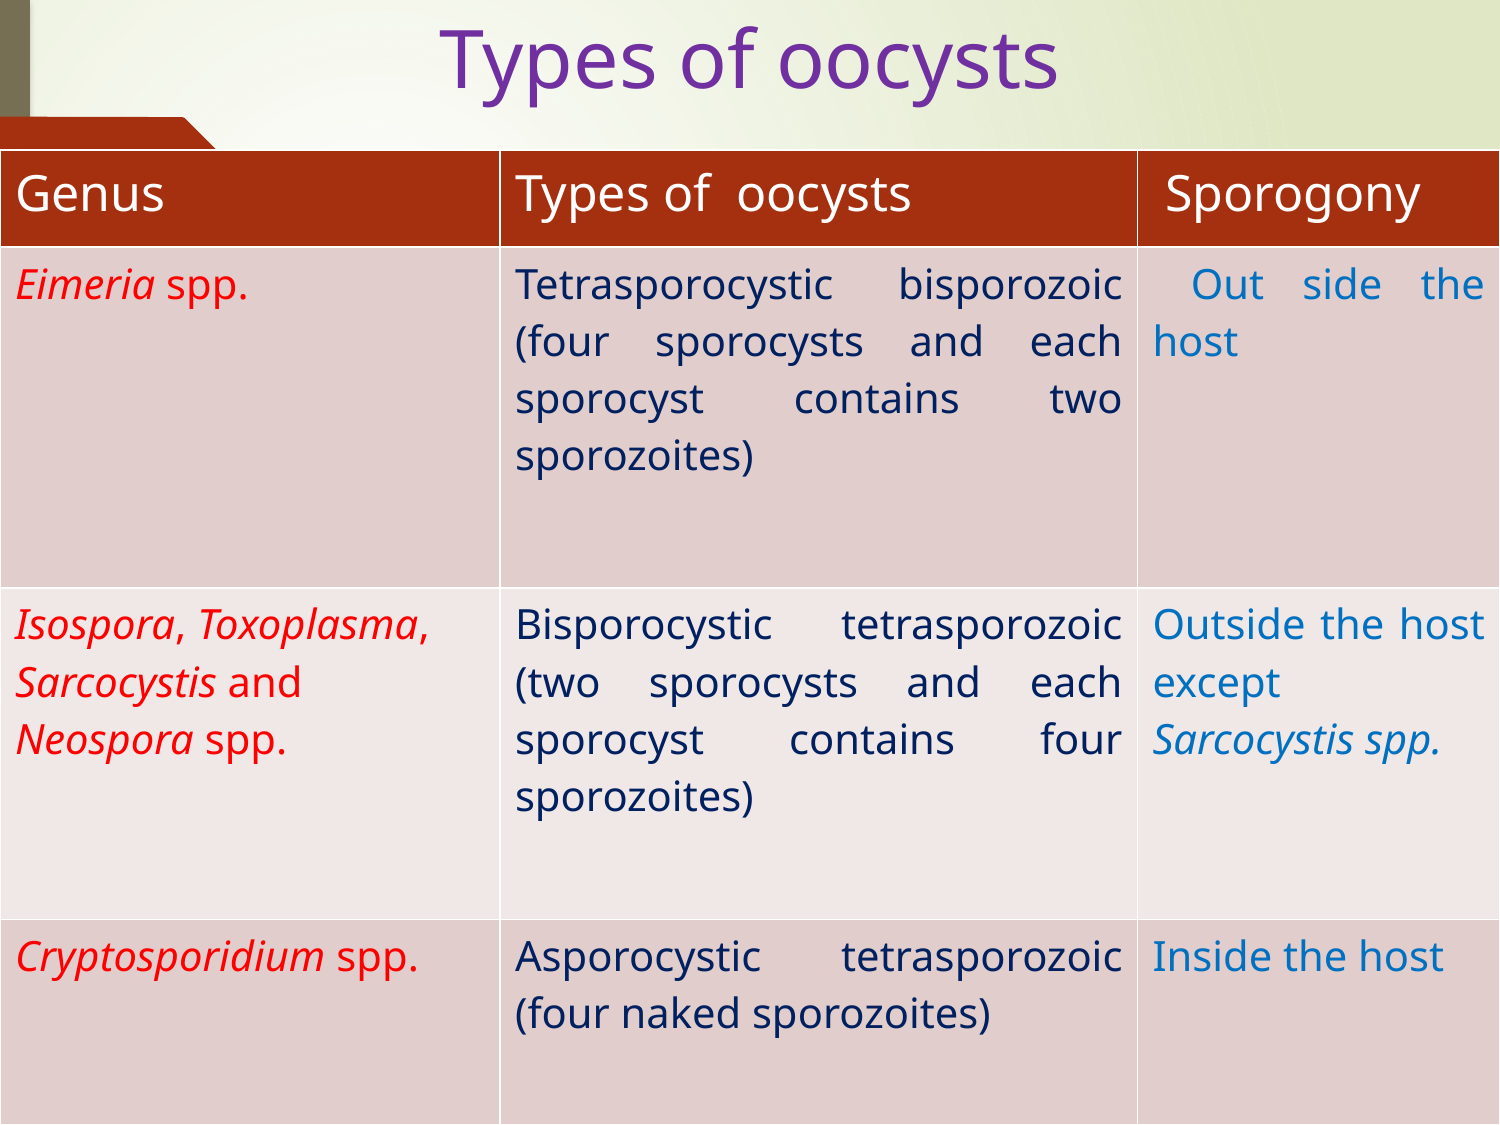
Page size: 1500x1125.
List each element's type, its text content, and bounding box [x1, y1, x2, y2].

table_header Types of oocysts [501, 151, 1137, 246]
title Types of oocysts [0, 0, 1500, 113]
table_header Sporogony [1138, 151, 1499, 246]
table_cell Out side the host [1138, 248, 1499, 587]
table_cell Bisporocystic tetrasporozoic (two sporocysts and each sporocyst contains four sporozoites) [501, 589, 1137, 919]
table_cell Eimeria spp. [1, 248, 499, 587]
table_cell Outside the host except Sarcocystis spp. [1138, 589, 1499, 919]
table_cell Tetrasporocystic bisporozoic (four sporocysts and each sporocyst contains two sporozoites) [501, 248, 1137, 587]
table_cell Isospora, Toxoplasma, Sarcocystis and Neospora spp. [1, 589, 499, 919]
table_cell Inside the host [1138, 920, 1499, 1124]
table_cell Asporocystic tetrasporozoic (four naked sporozoites) [501, 920, 1137, 1124]
table_header Genus [1, 151, 499, 246]
table_cell Cryptosporidium spp. [1, 920, 499, 1124]
